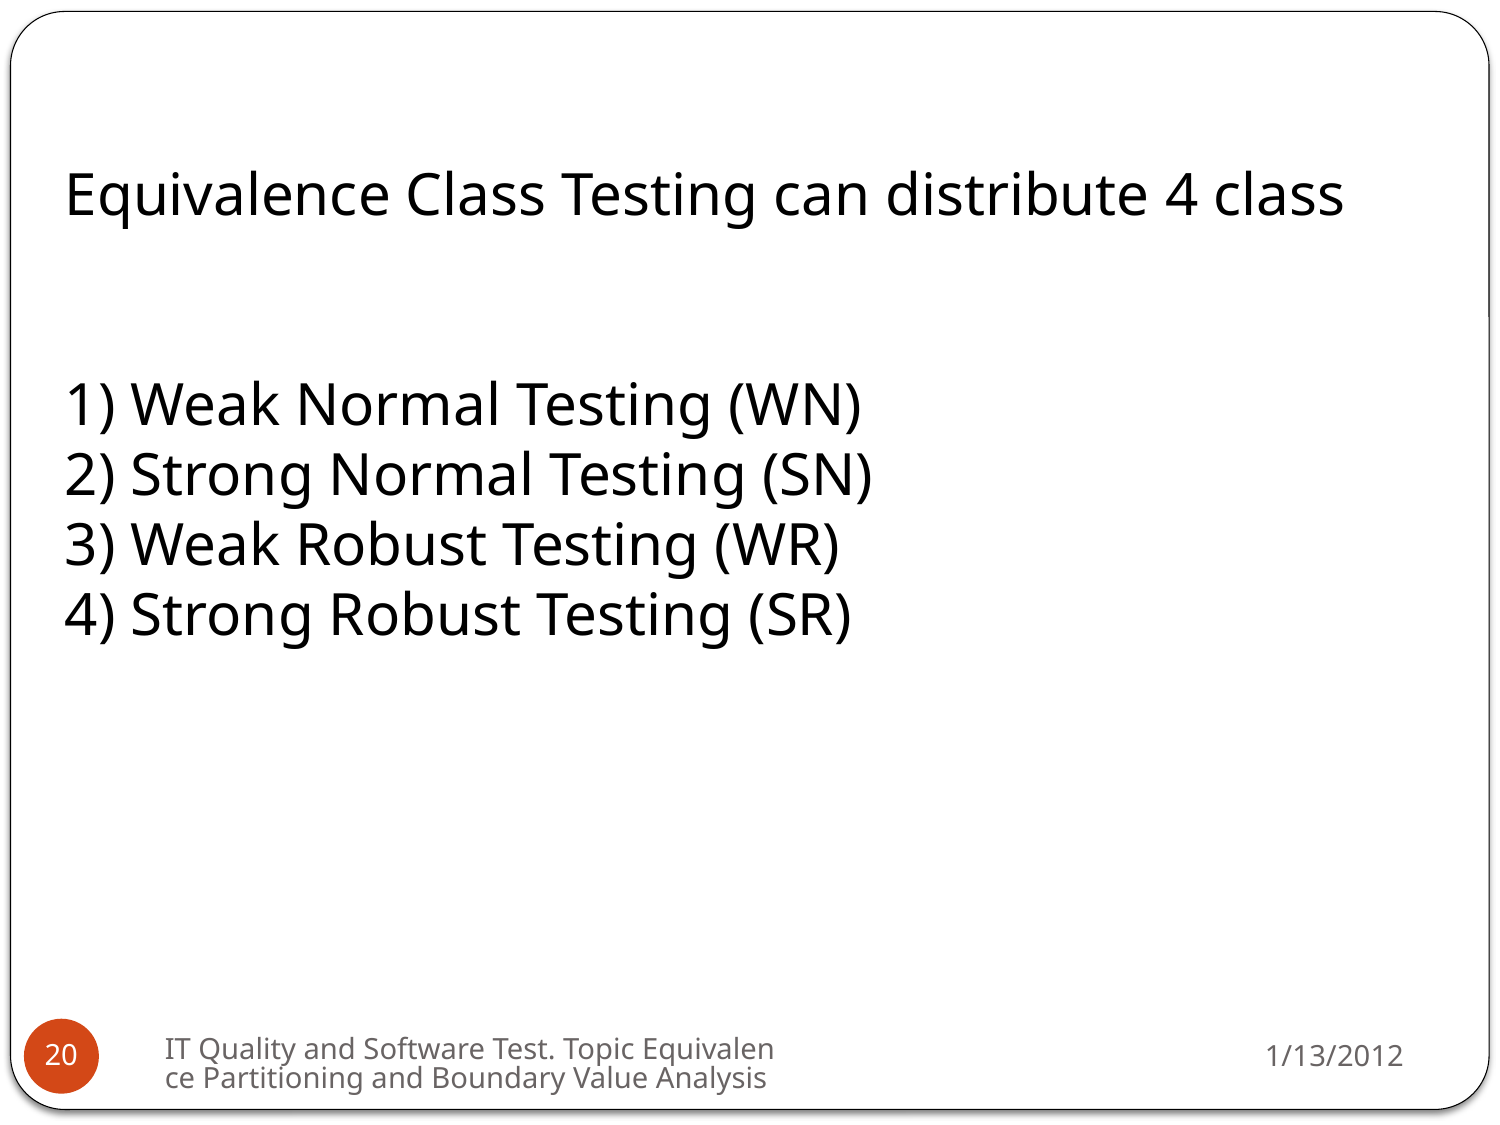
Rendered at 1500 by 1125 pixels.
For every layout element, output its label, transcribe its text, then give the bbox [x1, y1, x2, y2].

slide_number 20 [23, 1018, 99, 1094]
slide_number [1012, 1015, 1419, 1094]
footer IT Quality and Software Test. Topic Equivalence Partitioning and Boundary Value Analysis [150, 1012, 800, 1088]
text_box Equivalence Class Testing can distribute 4 class 1) Weak Normal Testing (WN) 2) Strong Normal Testing (SN) 3) Weak Robust Testing (WR) 4) Strong Robust Testing (SR) [49, 149, 1463, 655]
